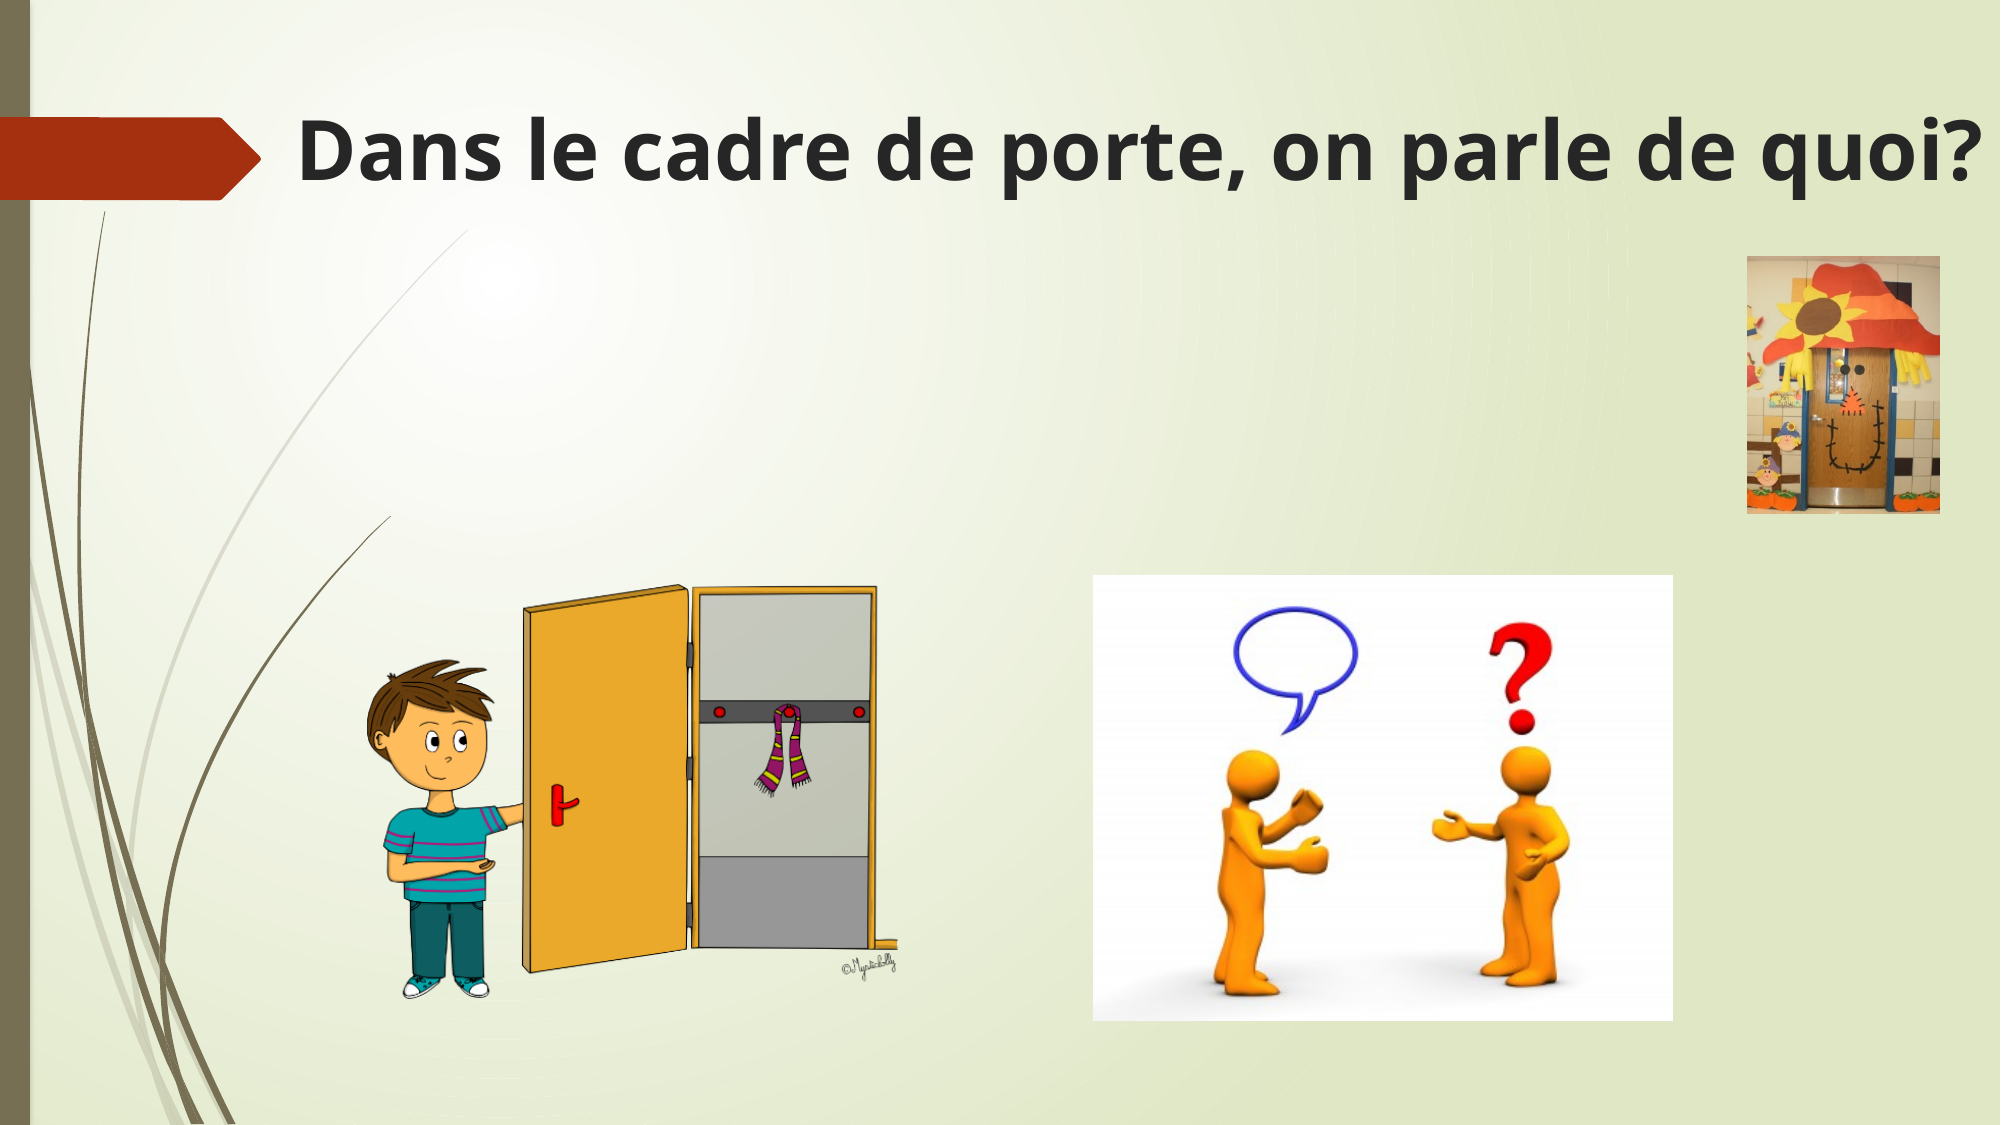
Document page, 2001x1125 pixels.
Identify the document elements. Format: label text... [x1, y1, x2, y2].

picture [1746, 256, 1940, 515]
picture [1093, 575, 1673, 1021]
picture [362, 575, 903, 1008]
title Dans le cadre de porte, on parle de quoi? [0, 90, 2000, 424]
